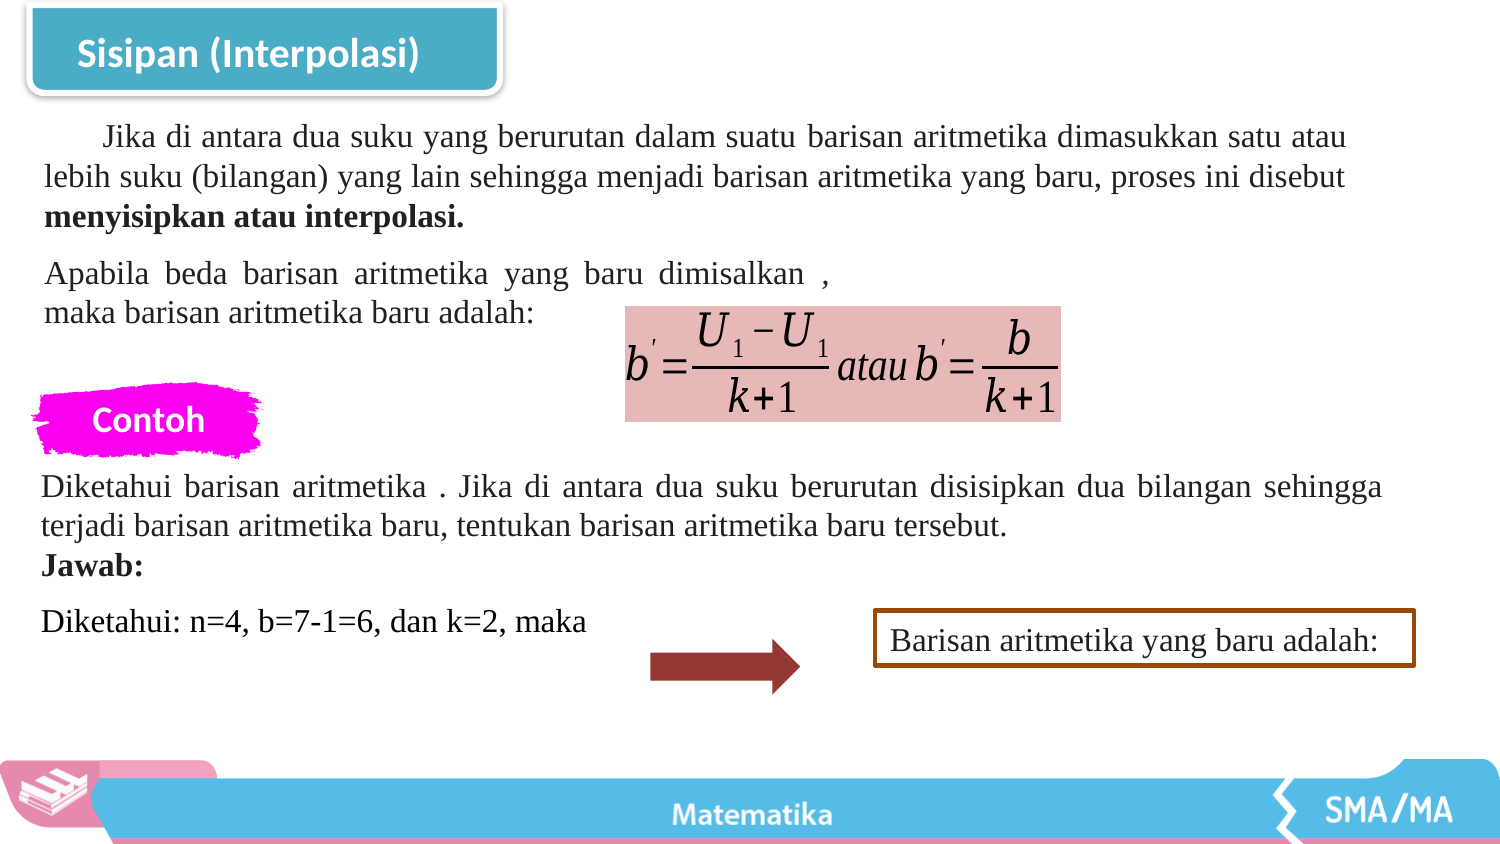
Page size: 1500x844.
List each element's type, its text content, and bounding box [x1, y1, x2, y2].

text_box Jika di antara dua suku yang berurutan dalam suatu barisan aritmetika dimasukkan satu atau lebih suku (bilangan) yang lain sehingga menjadi barisan aritmetika yang baru, proses ini disebut menyisipkan atau interpolasi. [29, 107, 1363, 242]
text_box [30, 382, 265, 462]
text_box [29, 4, 501, 94]
picture [0, 759, 1500, 844]
text_box [648, 636, 803, 697]
